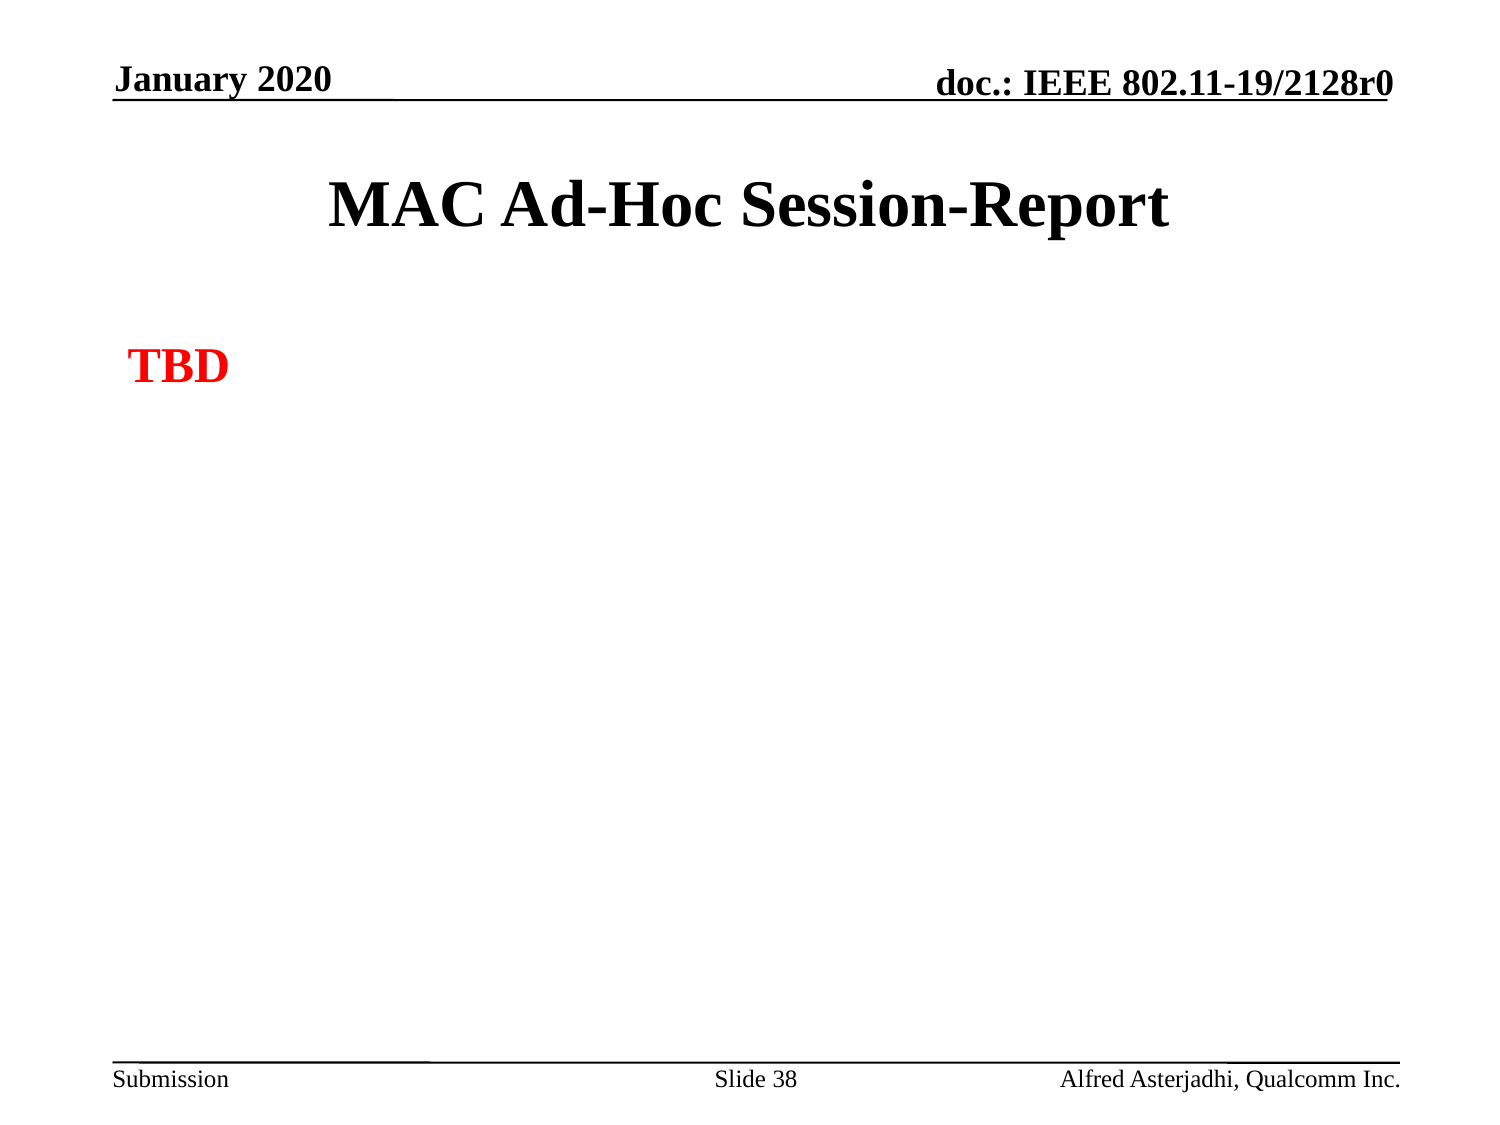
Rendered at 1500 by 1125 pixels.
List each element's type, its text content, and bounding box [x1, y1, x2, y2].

slide_number Slide 38 [712, 1061, 800, 1123]
footer Alfred Asterjadhi, Qualcomm Inc. [878, 1061, 1402, 1093]
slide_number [114, 54, 493, 100]
title MAC Ad-Hoc Session-Report [112, 112, 1388, 288]
list TBD [112, 324, 1388, 1000]
